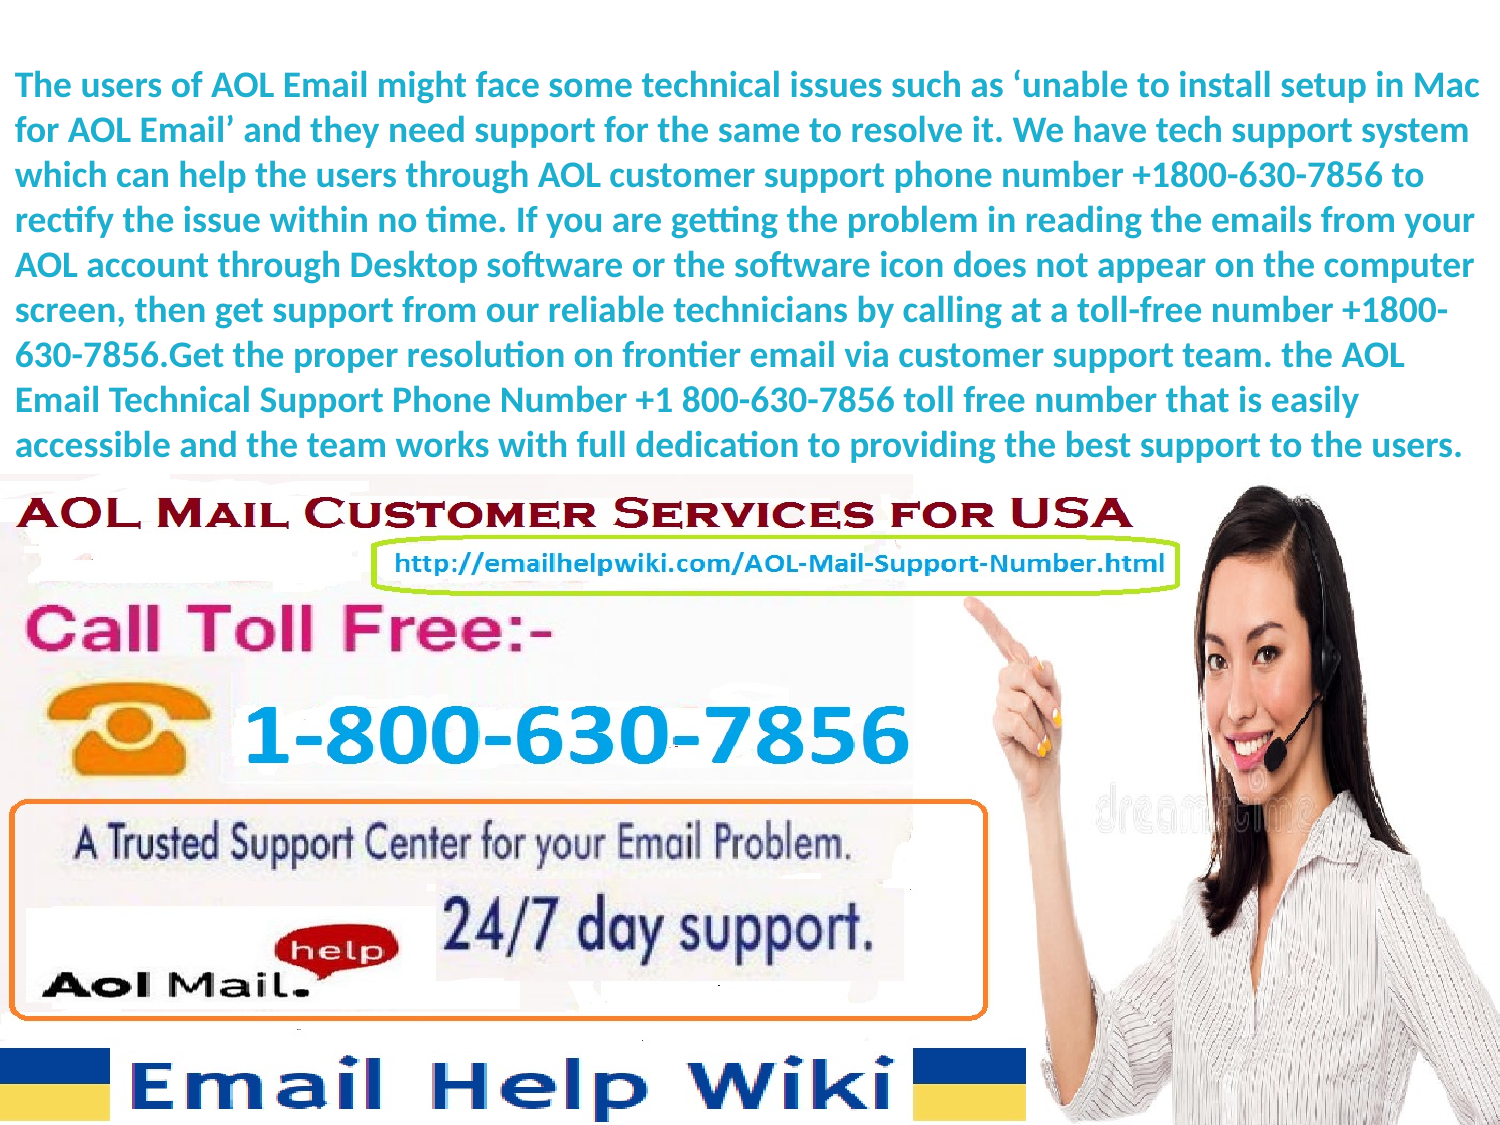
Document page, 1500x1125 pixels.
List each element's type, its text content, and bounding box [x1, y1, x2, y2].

title The users of AOL Email might face some technical issues such as ‘unable to install setup in Mac for AOL Email’ and they need support for the same to resolve it. We have tech support system which can help the users through AOL customer support phone number +1800-630-7856 to rectify the issue within no time. If you are getting the problem in reading the emails from your AOL account through Desktop software or the software icon does not appear on the computer screen, then get support from our reliable technicians by calling at a toll-free number +1800-630-7856.Get the proper resolution on frontier email via customer support team. the AOL Email Technical Support Phone Number +1 800-630-7856 toll free number that is easily accessible and the team works with full dedication to providing the best support to the users. [0, 0, 1500, 474]
picture [0, 474, 1500, 1125]
